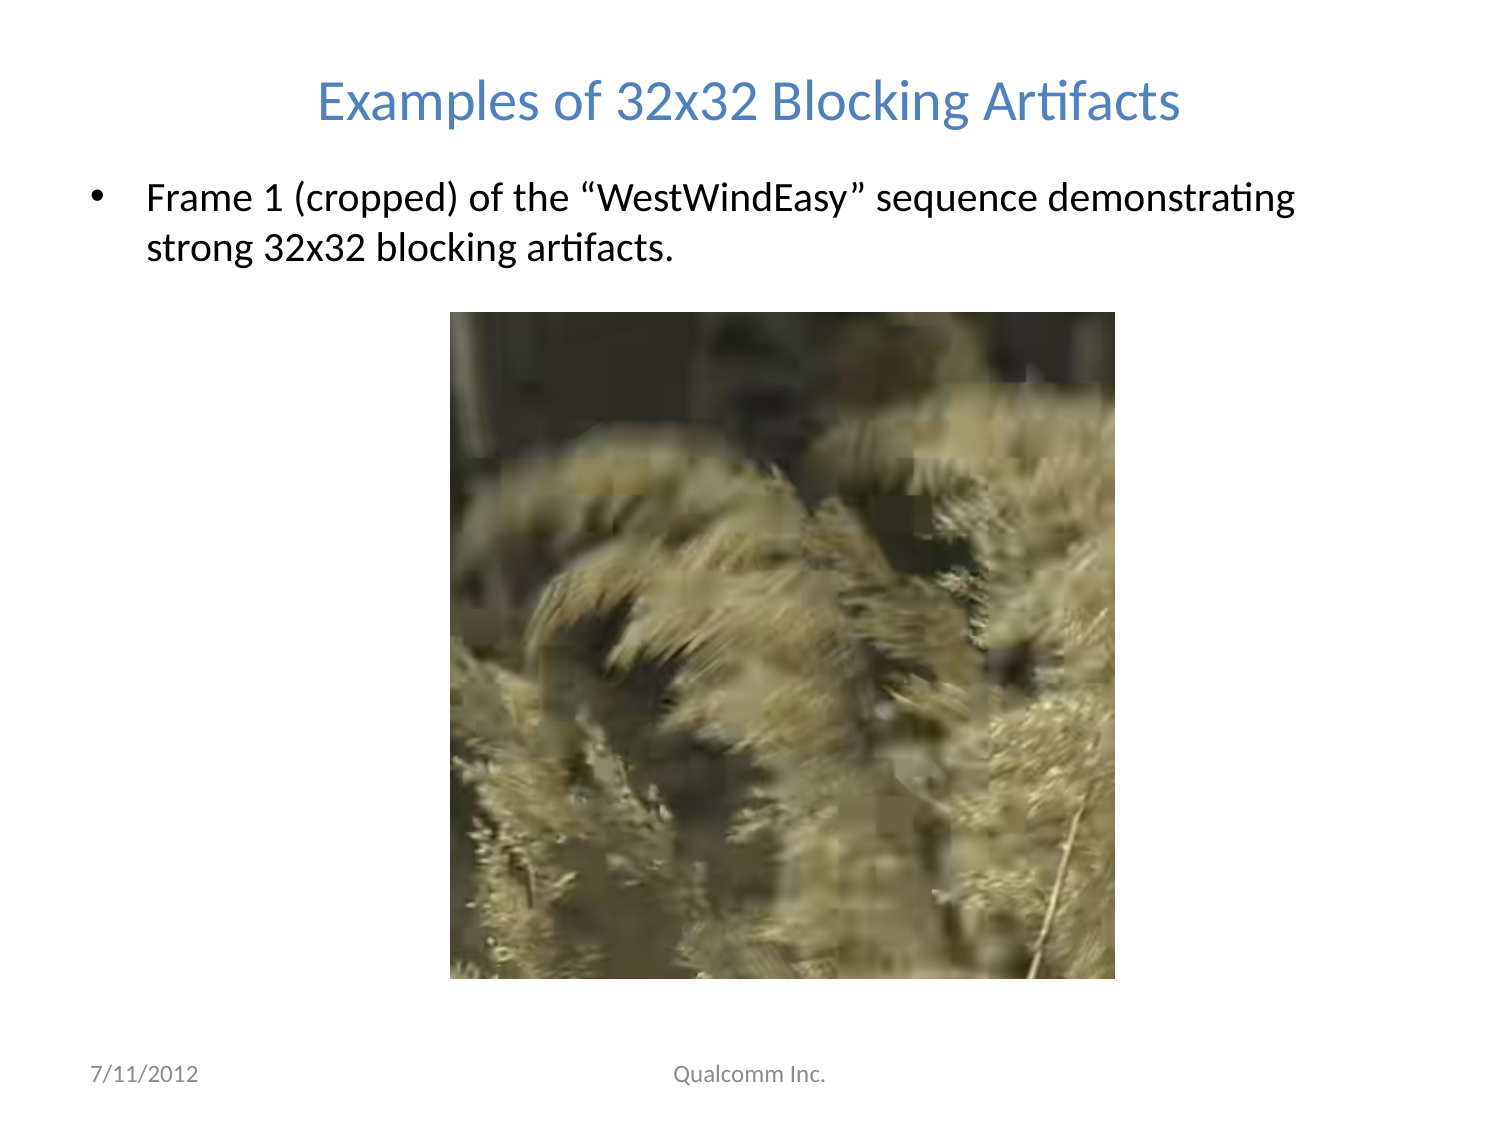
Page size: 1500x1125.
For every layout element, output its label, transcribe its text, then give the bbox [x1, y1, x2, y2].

picture [449, 312, 1115, 979]
list Frame 1 (cropped) of the “WestWindEasy” sequence demonstrating strong 32x32 blocking artifacts. [75, 162, 1425, 1005]
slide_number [75, 1042, 425, 1103]
title Examples of 32x32 Blocking Artifacts [75, 45, 1425, 150]
footer Qualcomm Inc. [512, 1042, 988, 1103]
